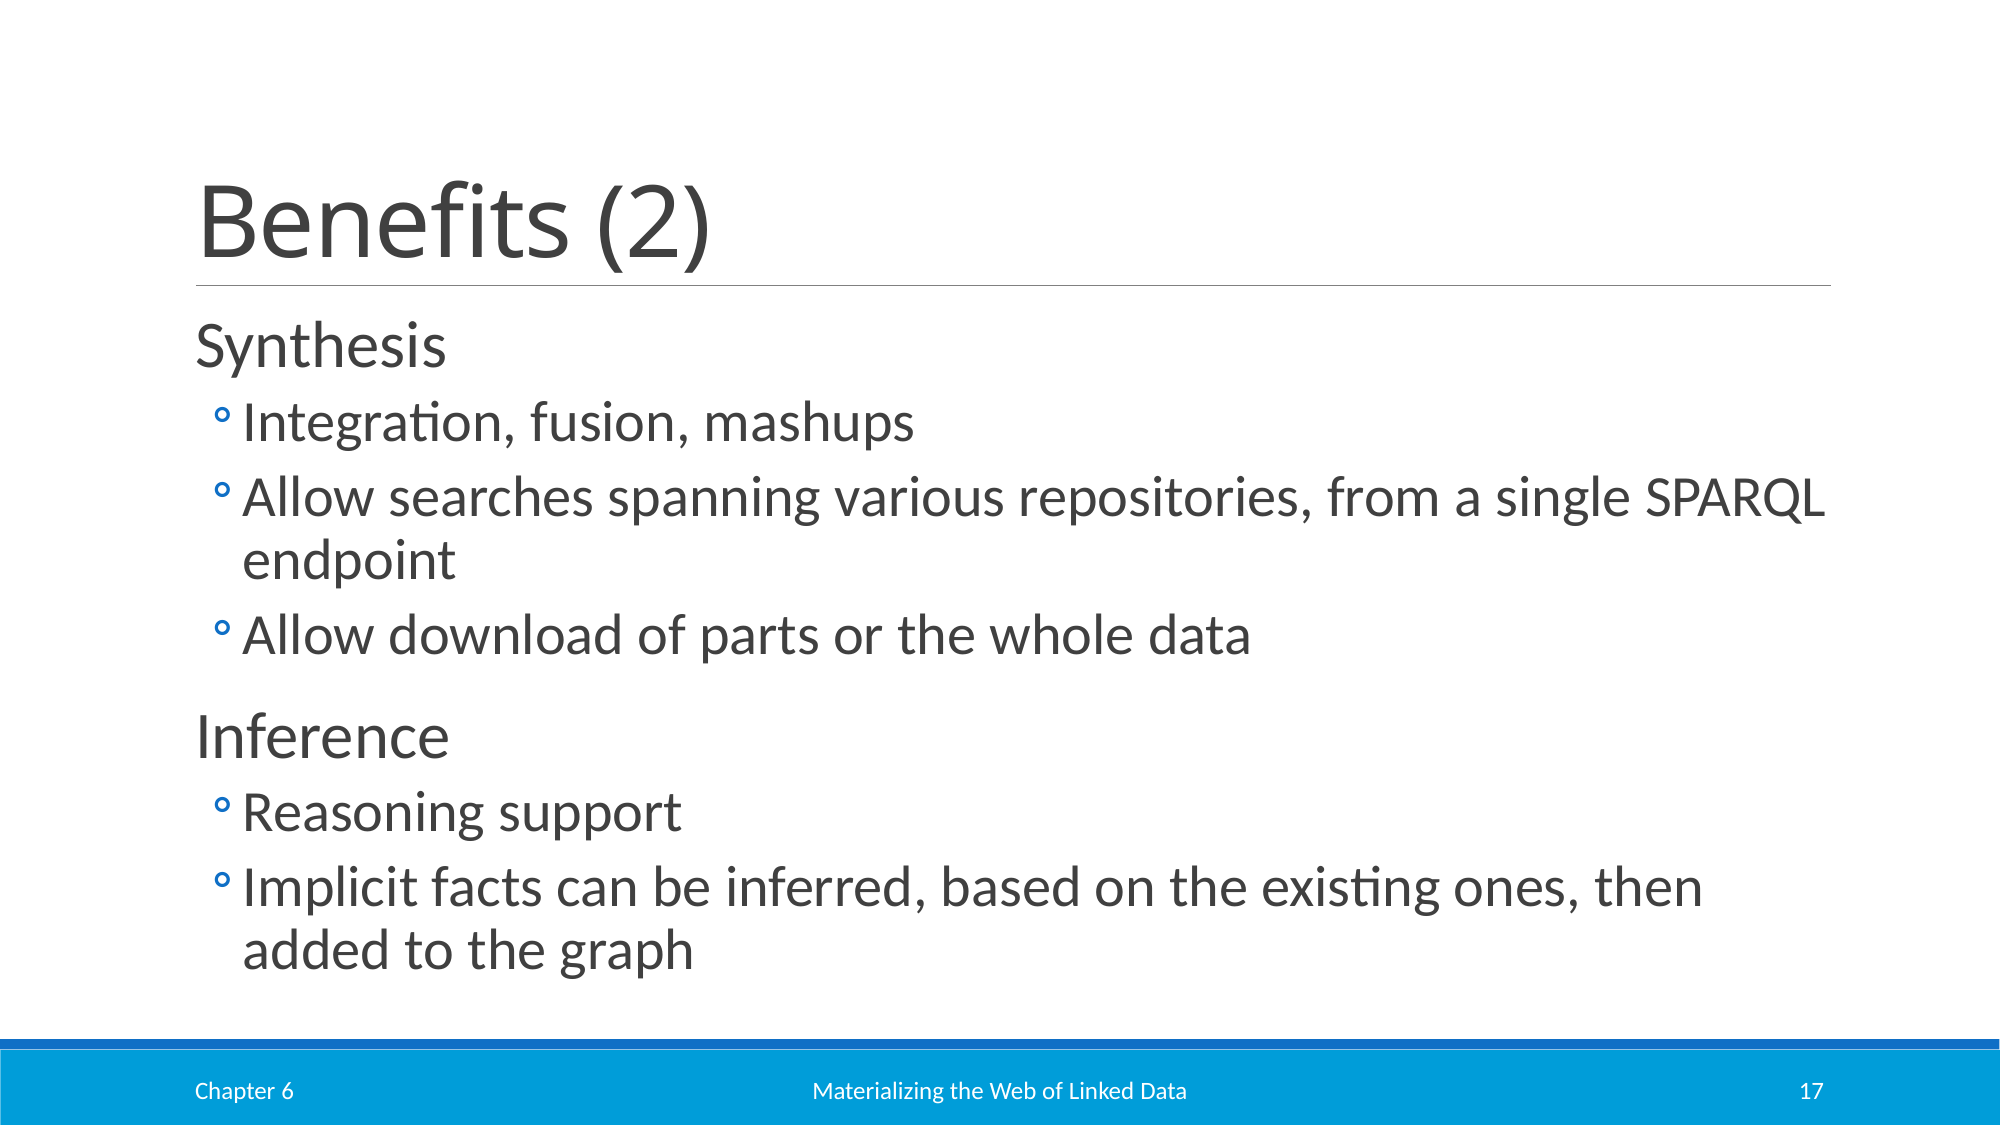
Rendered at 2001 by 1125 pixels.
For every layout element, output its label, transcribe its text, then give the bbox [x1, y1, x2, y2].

footer Materializing the Web of Linked Data [604, 1059, 1396, 1120]
slide_number Chapter 6 [180, 1059, 586, 1120]
title Benefits (2) [180, 47, 1830, 285]
slide_number 17 [1624, 1059, 1840, 1120]
list Synthesis Integration, fusion, mashups Allow searches spanning various repositories, from a single SPARQL endpoint Allow download of parts or the whole data Inference Reasoning support Implicit facts can be inferred, based on the existing ones, then added to the graph [180, 302, 1830, 1034]
